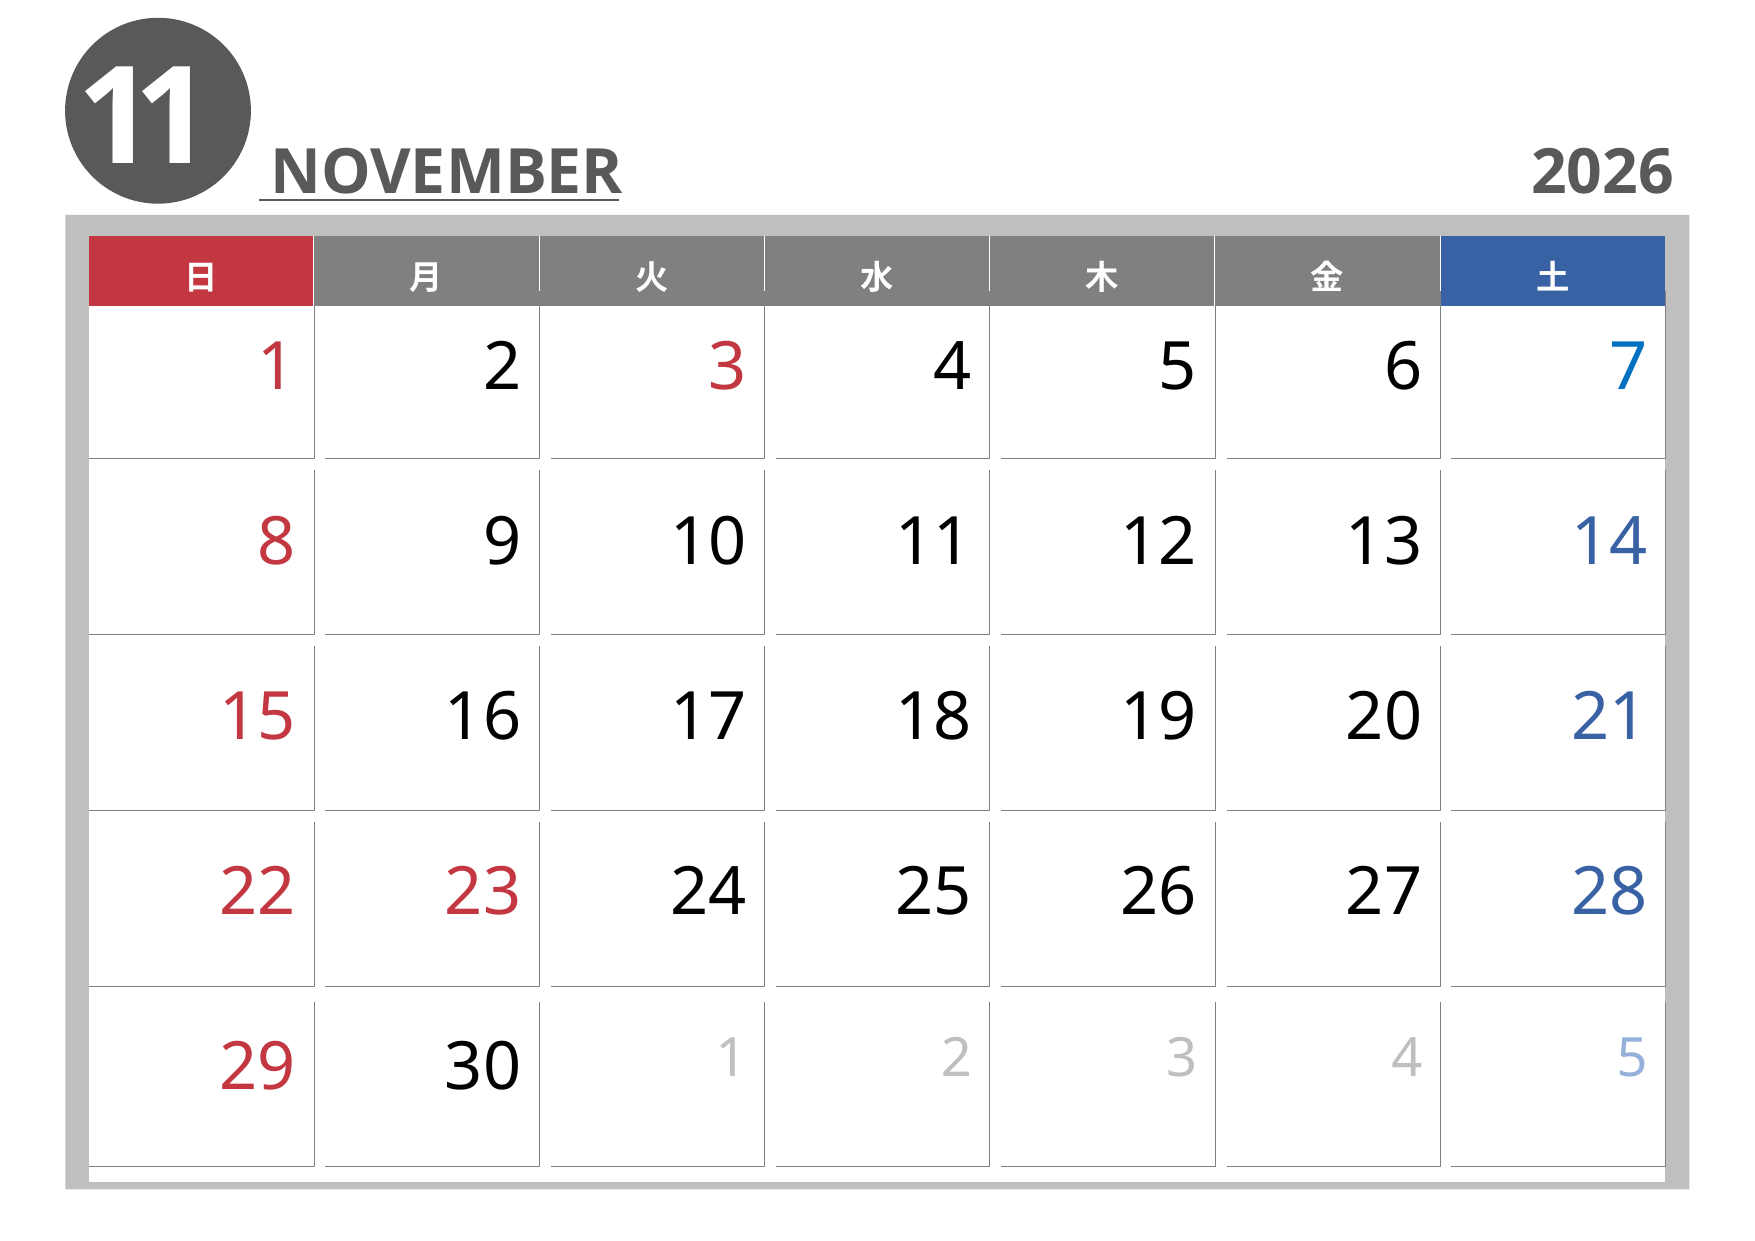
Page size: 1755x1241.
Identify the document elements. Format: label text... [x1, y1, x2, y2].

text_box [64, 213, 1691, 1191]
table_header 水 [765, 236, 989, 286]
text_box NOVEMBER [255, 124, 656, 215]
table_header 金 [1215, 236, 1440, 286]
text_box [88, 290, 1666, 1167]
table_header 木 [990, 236, 1214, 286]
table_header 土 [1441, 236, 1665, 288]
table_header 月 [314, 236, 539, 286]
text_box 11 [62, 21, 227, 199]
table_header 日 [89, 236, 313, 288]
table_header 火 [540, 236, 764, 286]
